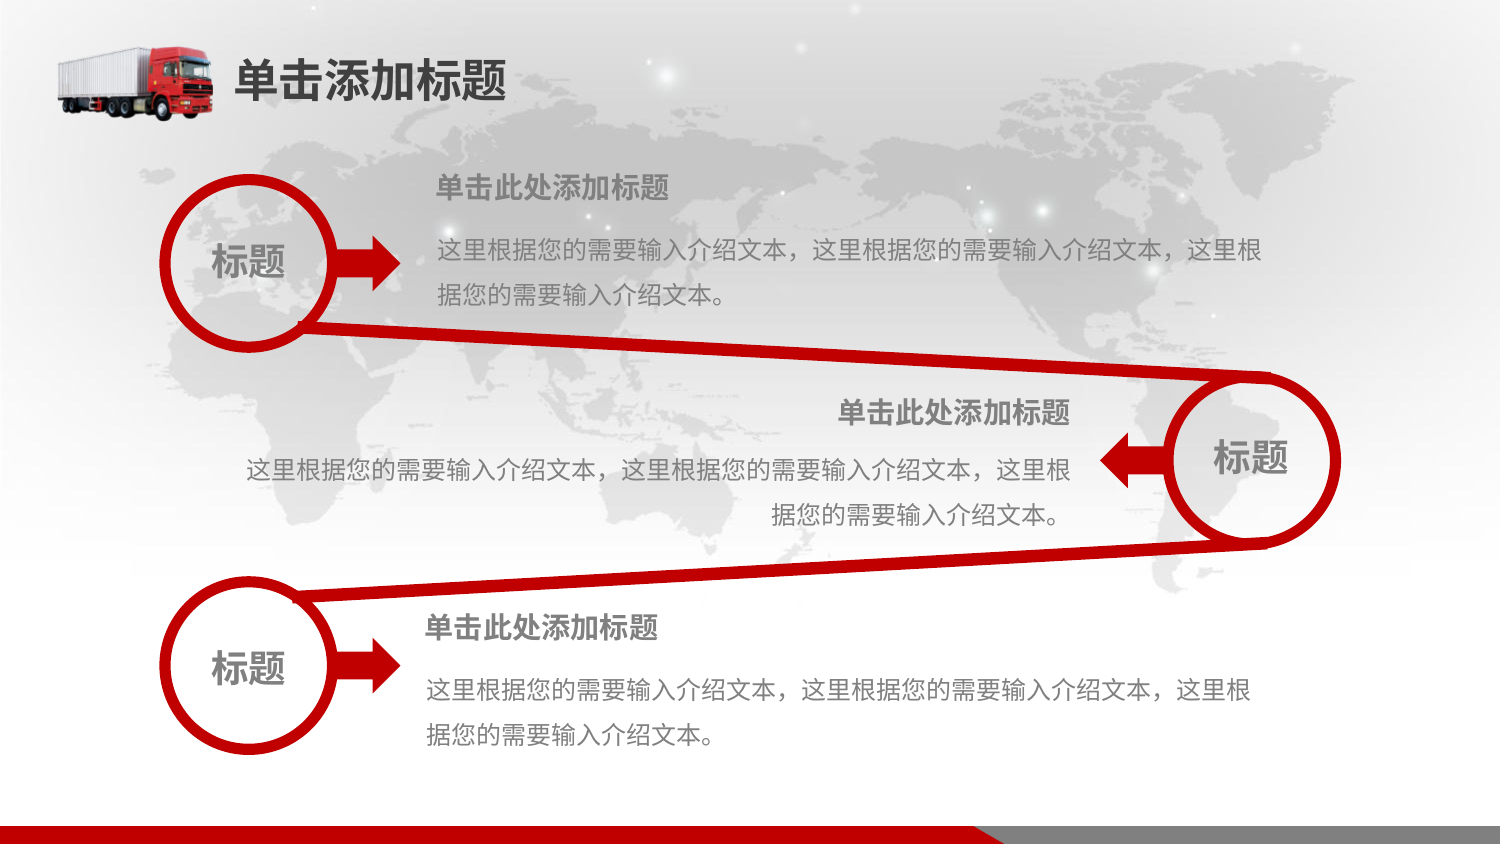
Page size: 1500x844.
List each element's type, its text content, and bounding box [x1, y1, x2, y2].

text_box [227, 386, 1088, 534]
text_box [1099, 370, 1342, 550]
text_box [408, 601, 1272, 759]
picture [0, 0, 1500, 607]
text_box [419, 161, 1283, 314]
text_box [159, 575, 401, 756]
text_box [291, 542, 1268, 598]
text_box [159, 173, 401, 354]
title 单击添加标题 [218, 44, 916, 115]
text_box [297, 326, 1271, 379]
